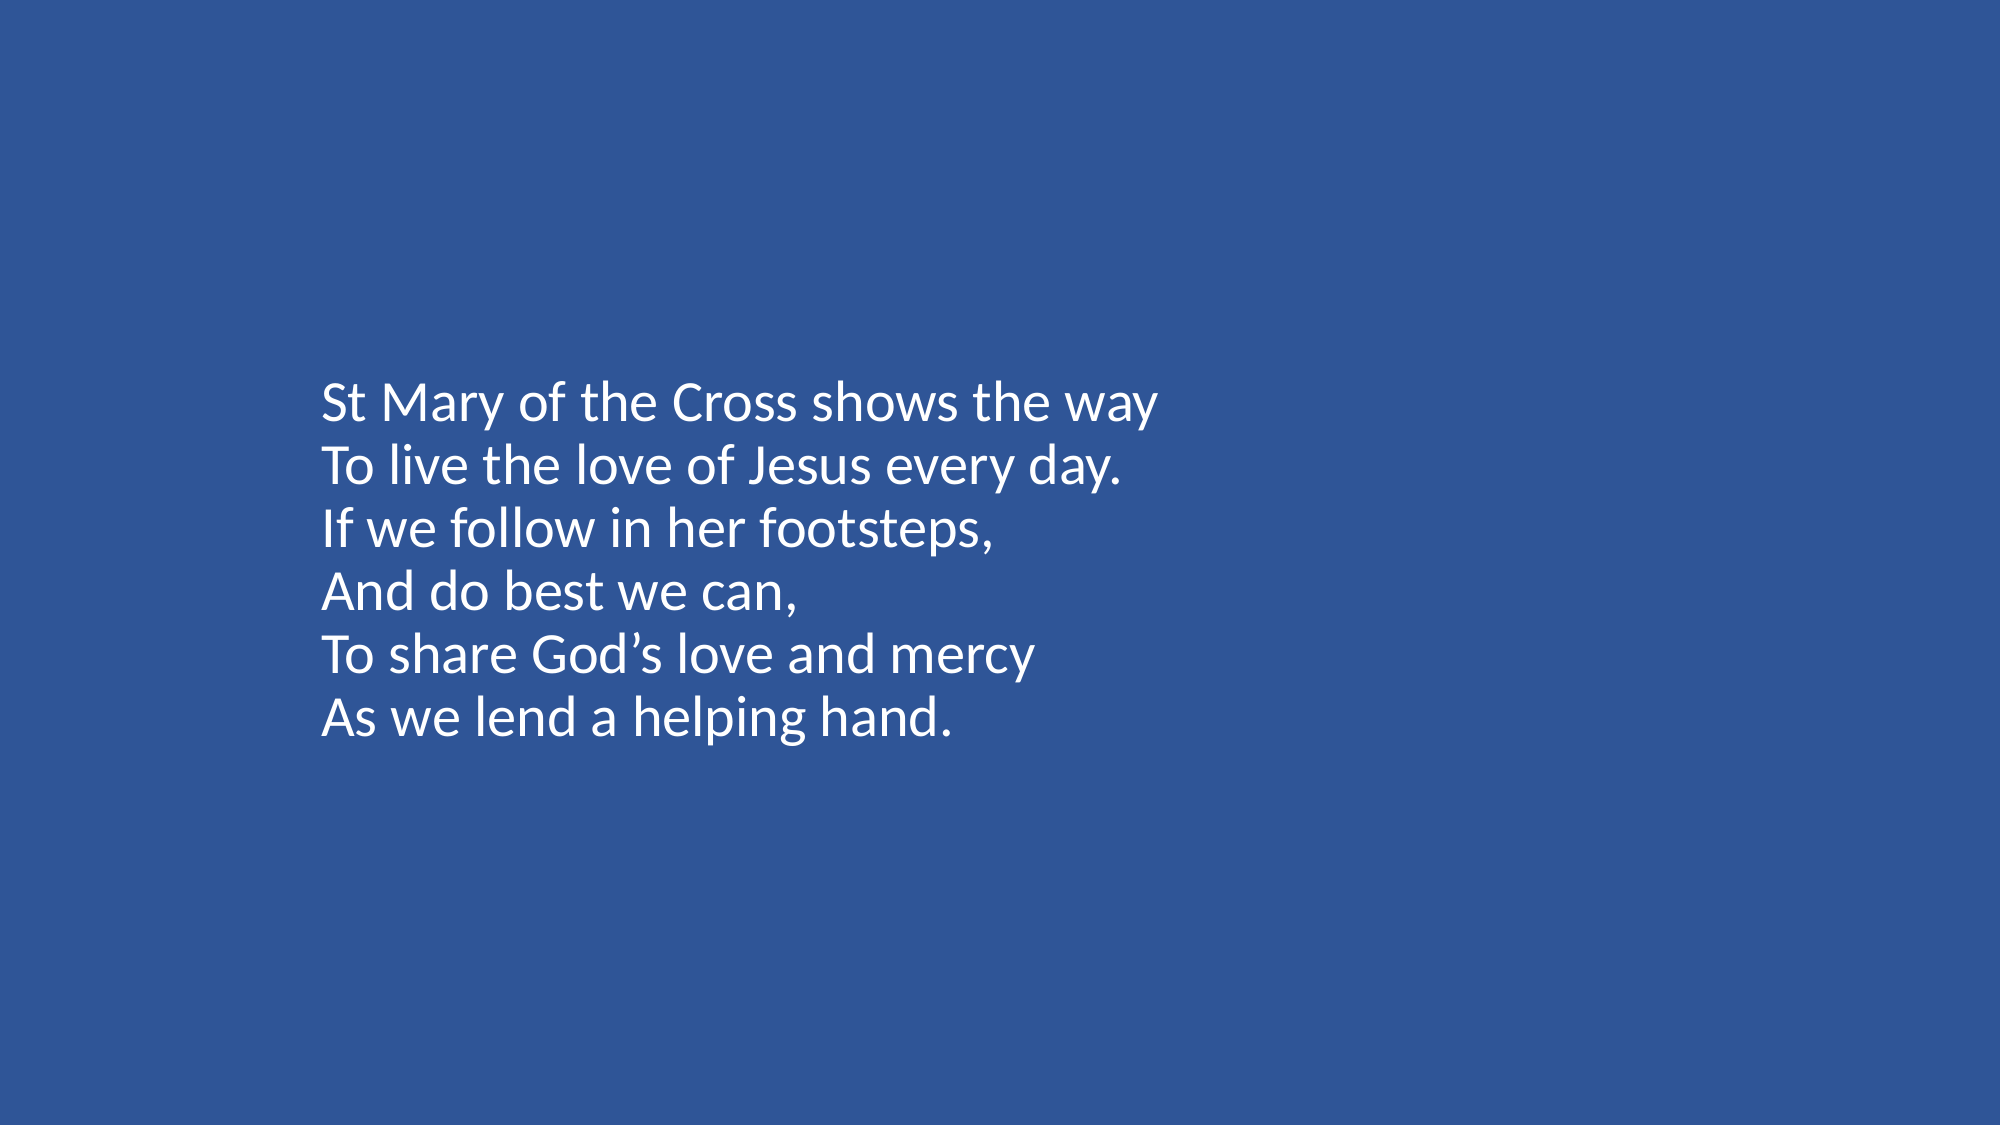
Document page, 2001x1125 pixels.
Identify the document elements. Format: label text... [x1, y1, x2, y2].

list St Mary of the Cross shows the way To live the love of Jesus every day. If we follow in her footsteps, And do best we can, To share God’s love and mercy As we lend a helping hand. [306, 363, 1694, 762]
